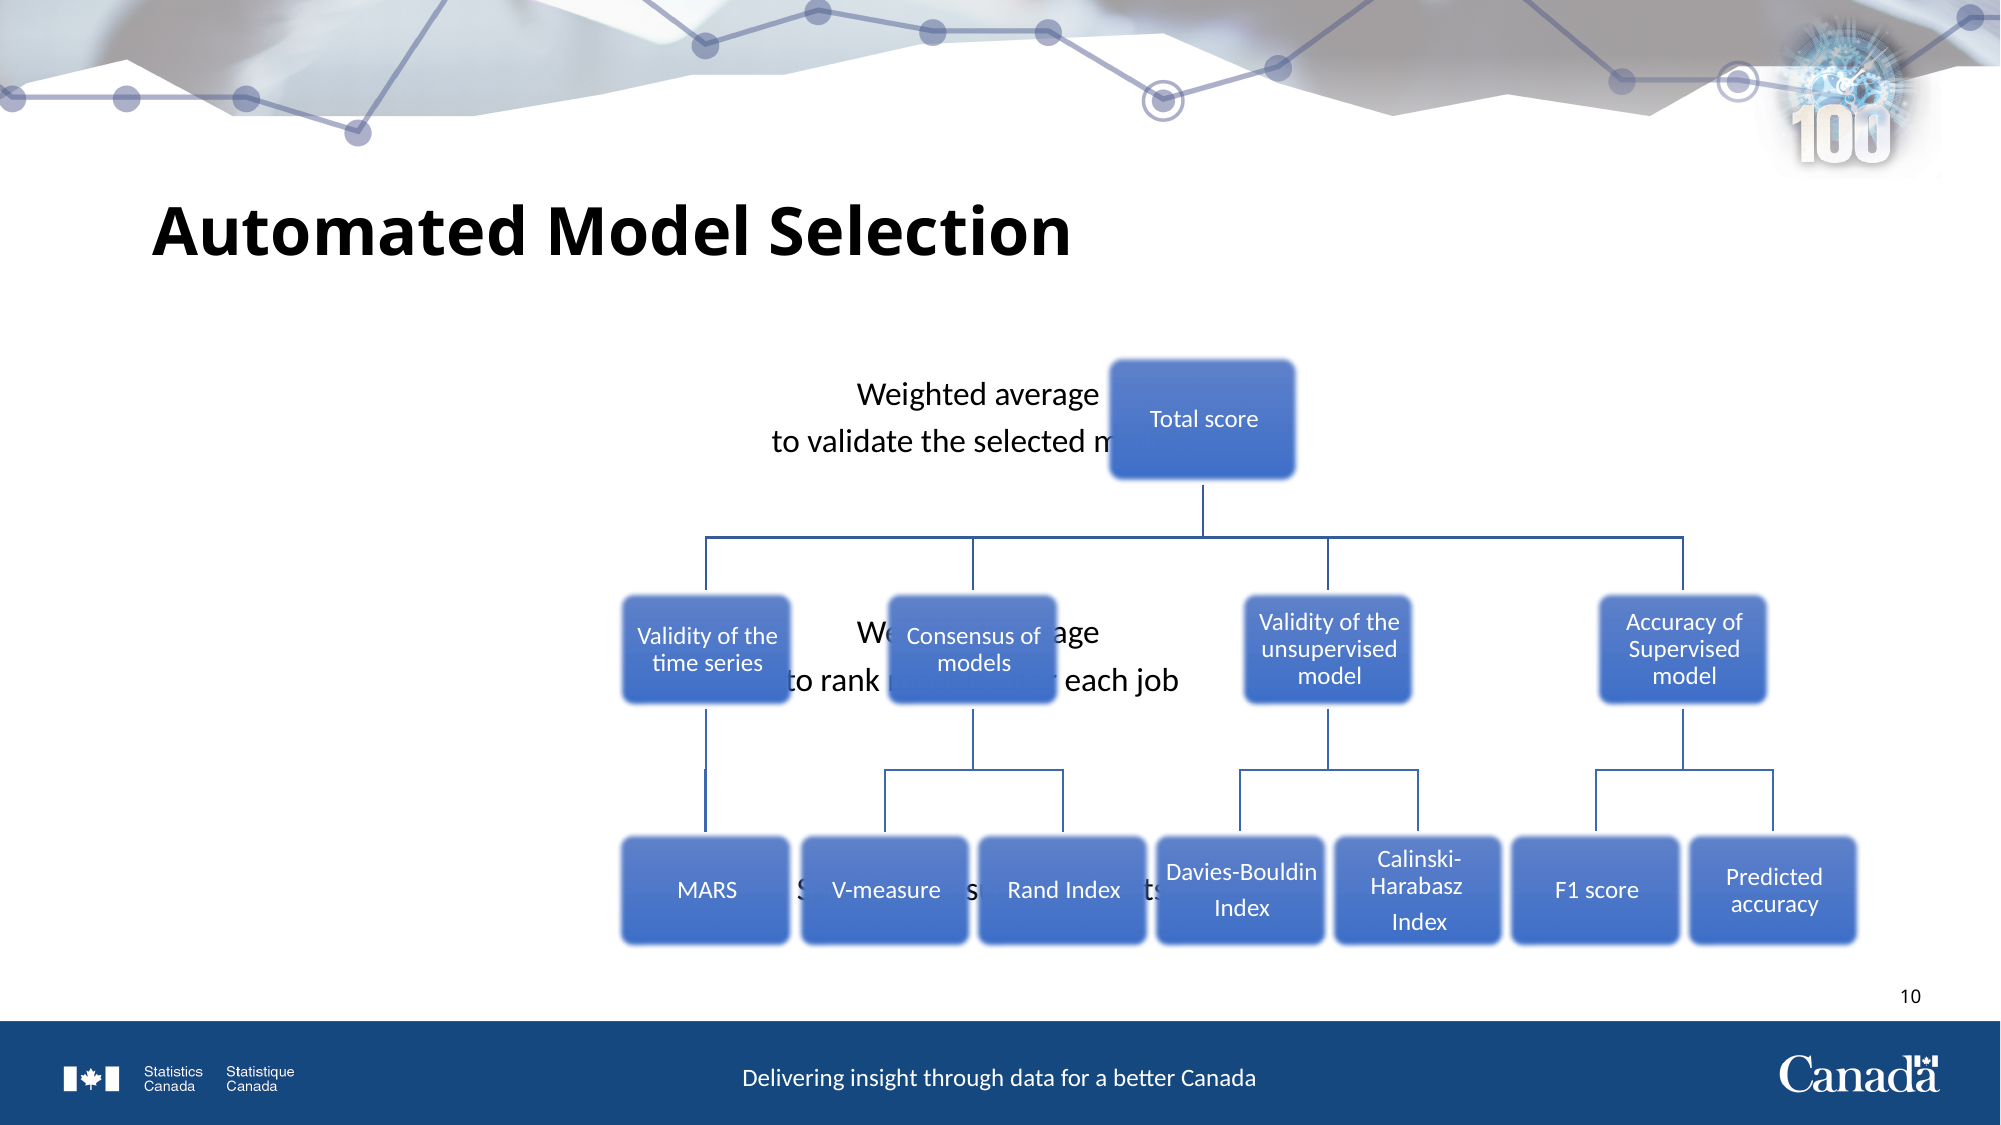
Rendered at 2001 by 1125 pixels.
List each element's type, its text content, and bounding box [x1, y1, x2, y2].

picture [0, 0, 2001, 1125]
text_box Issue and Objective [1260, 89, 2001, 98]
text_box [64, 277, 1901, 1007]
slide_number 9 [1881, 977, 1937, 1020]
slide_number 17 [1262, 100, 2000, 108]
title Automated Model Selection [137, 188, 1863, 277]
text_box Conclusion [1261, 79, 2001, 88]
